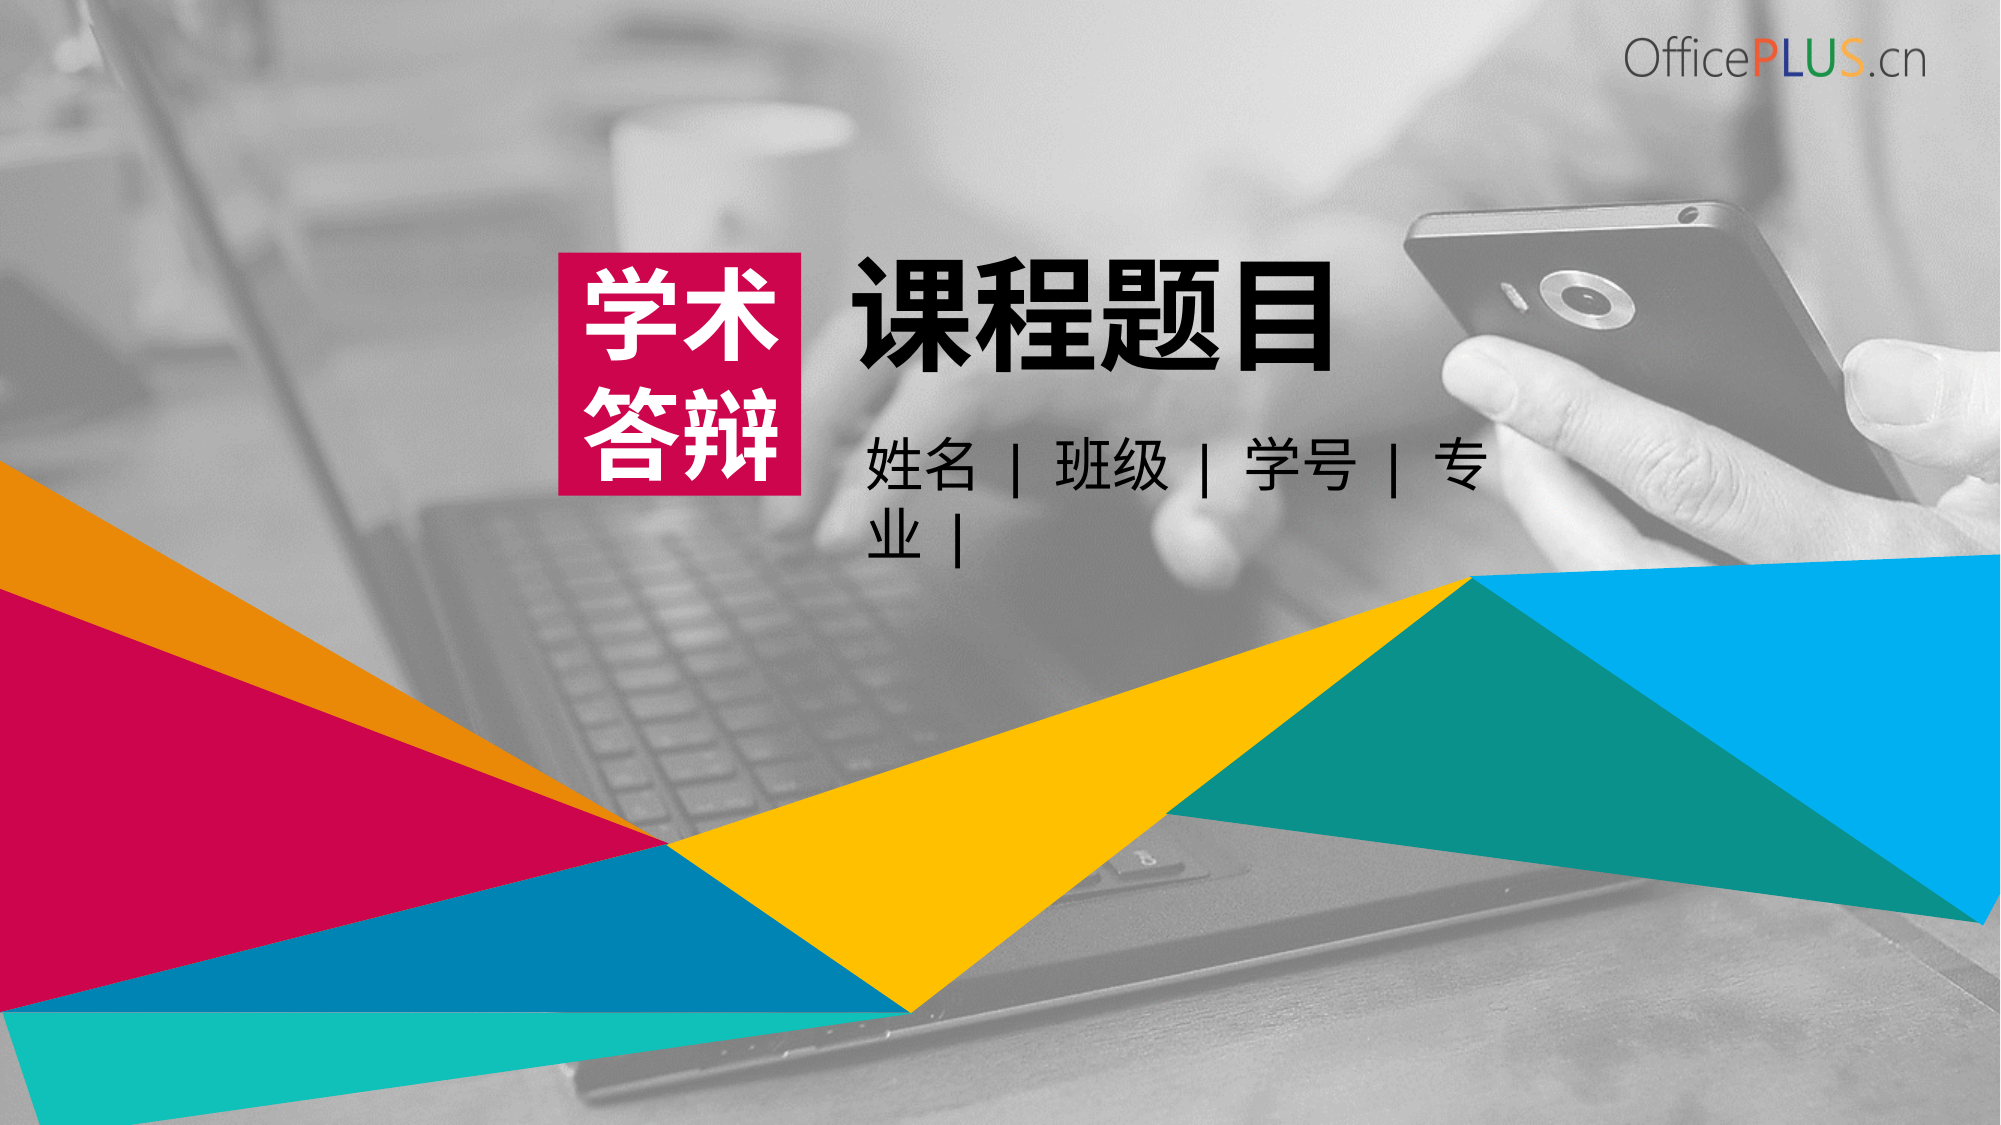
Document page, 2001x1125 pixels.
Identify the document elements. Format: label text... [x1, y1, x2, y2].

text_box 姓名 | 班级 | 学号 | 专业 | [850, 420, 1553, 576]
picture [1624, 36, 1925, 77]
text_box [558, 244, 810, 496]
text_box 课程题目 [833, 228, 1467, 394]
